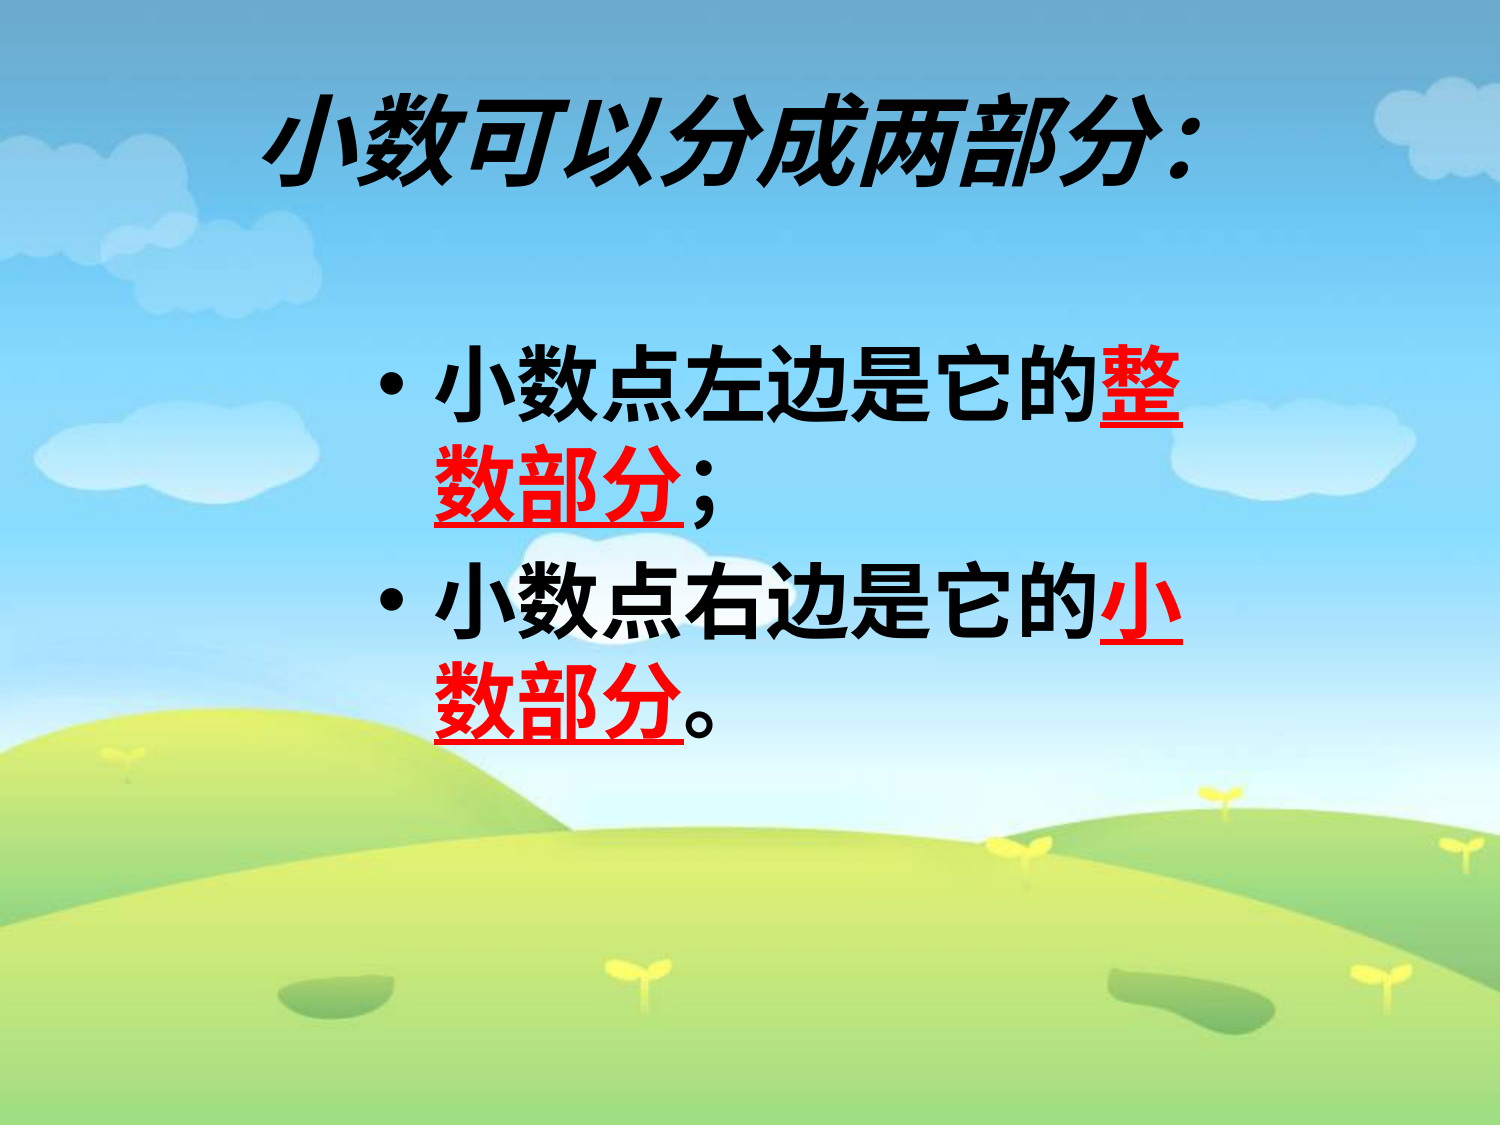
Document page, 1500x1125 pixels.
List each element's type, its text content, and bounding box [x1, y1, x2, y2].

picture [0, 0, 1500, 1125]
list 小数点左边是它的整数部分； 小数点右边是它的小数部分。 [362, 324, 1201, 1068]
title 小数可以分成两部分： [74, 44, 1426, 233]
